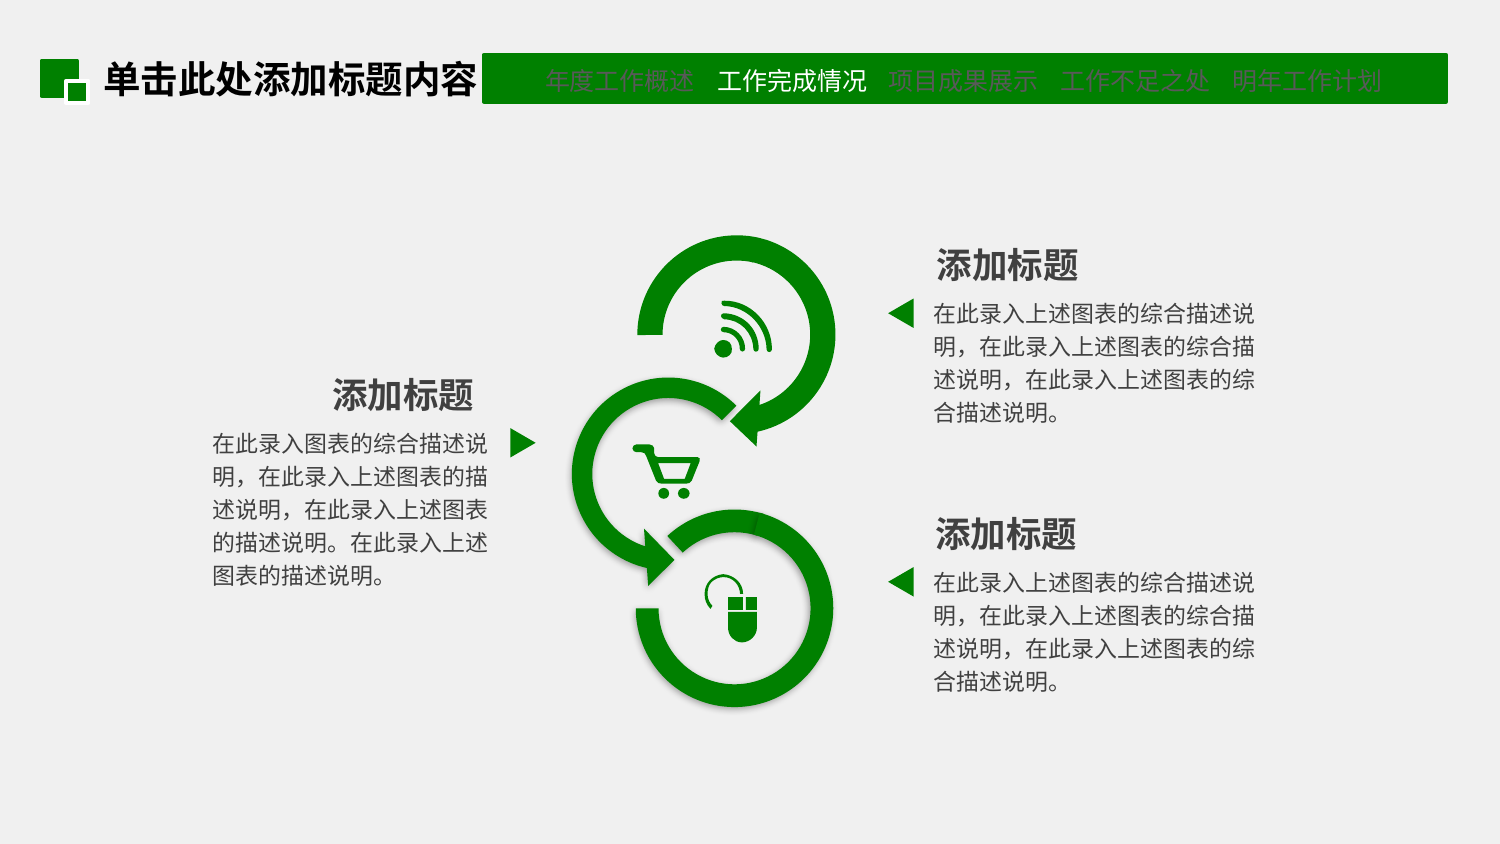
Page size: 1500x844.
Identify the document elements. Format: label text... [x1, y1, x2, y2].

text_box 在此录入上述图表的综合描述说明，在此录入上述图表的综合描述说明，在此录入上述图表的综合描述说明。 [922, 557, 1270, 701]
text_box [703, 301, 775, 365]
text_box [635, 512, 834, 708]
text_box 在此录入图表的综合描述说明，在此录入上述图表的描述说明，在此录入上述图表的描述说明。在此录入上述图表的描述说明。 [201, 418, 503, 595]
text_box [888, 298, 914, 328]
text_box [727, 236, 838, 449]
text_box 添加标题 [320, 367, 486, 418]
text_box [510, 428, 536, 458]
text_box 单击此处添加标题内容 [88, 48, 680, 108]
text_box 在此录入上述图表的综合描述说明，在此录入上述图表的综合描述说明，在此录入上述图表的综合描述说明。 [922, 288, 1270, 432]
text_box [667, 509, 757, 553]
text_box 添加标题 [925, 237, 1091, 288]
text_box [635, 233, 763, 338]
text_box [632, 444, 701, 500]
text_box [888, 567, 914, 597]
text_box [704, 573, 758, 643]
text_box 添加标题 [924, 506, 1089, 557]
text_box [571, 377, 737, 586]
